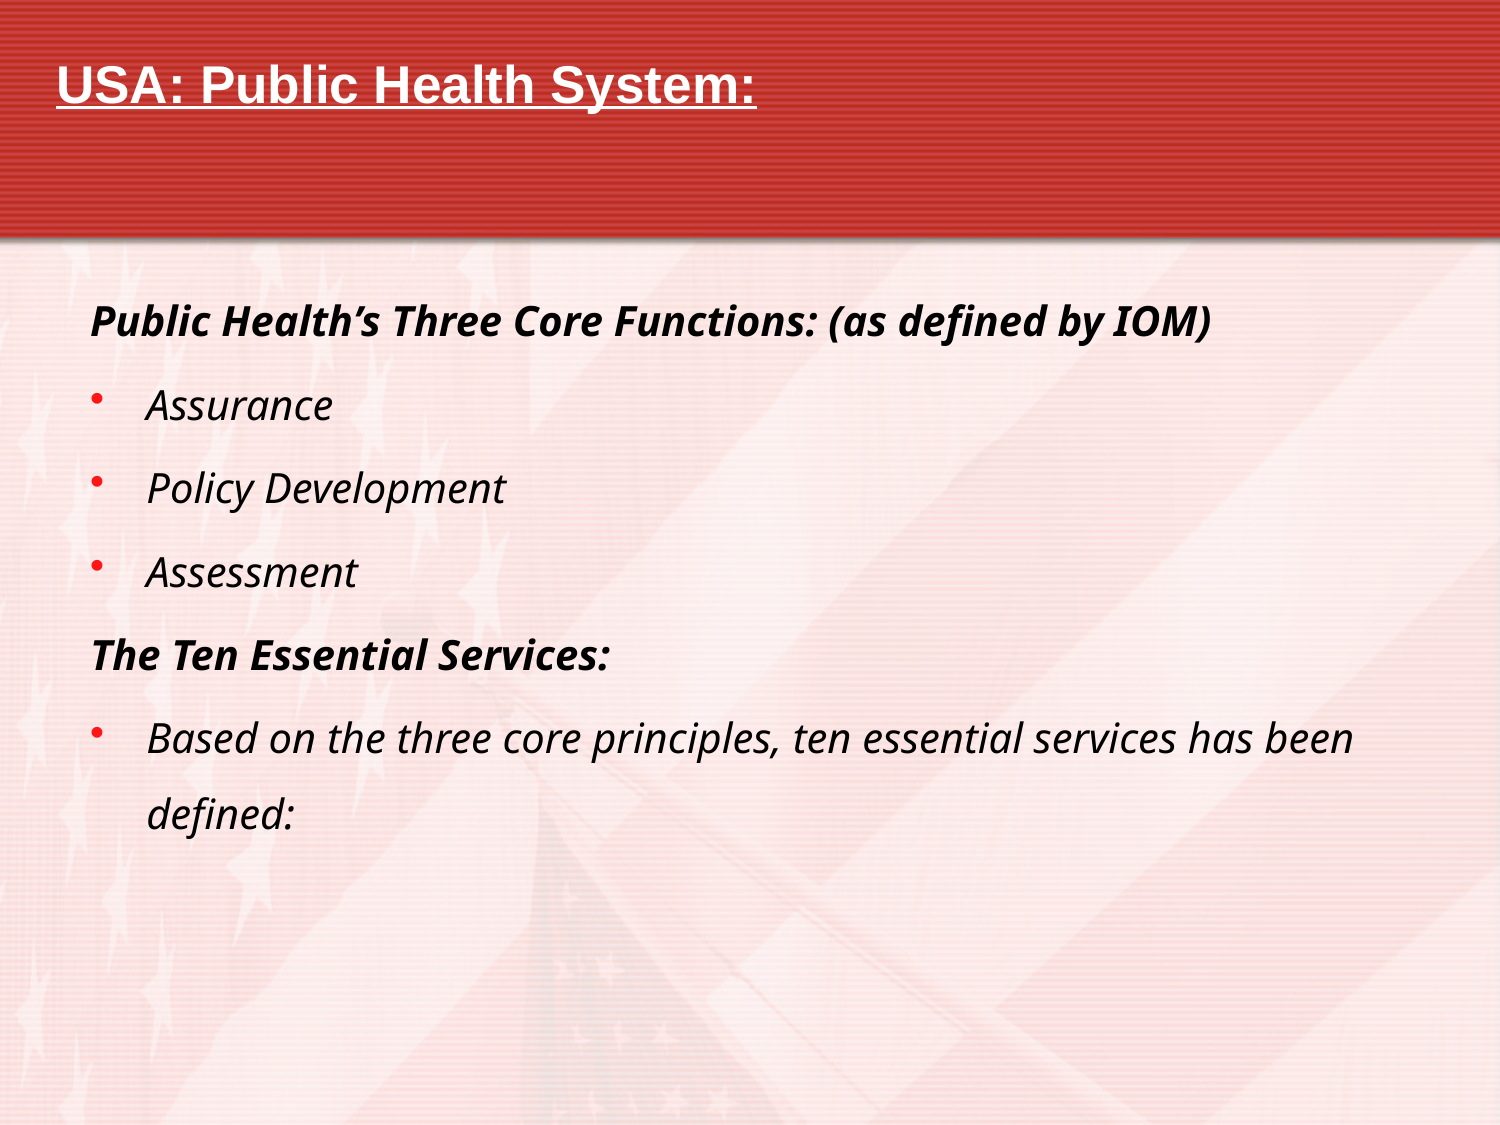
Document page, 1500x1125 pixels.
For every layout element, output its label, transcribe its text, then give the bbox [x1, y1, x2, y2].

picture [0, 0, 1500, 1125]
title USA: Public Health System: [41, 42, 1459, 186]
list Public Health’s Three Core Functions: (as defined by IOM) Assurance Policy Development Assessment The Ten Essential Services: Based on the three core principles, ten essential services has been defined: [75, 262, 1450, 1088]
